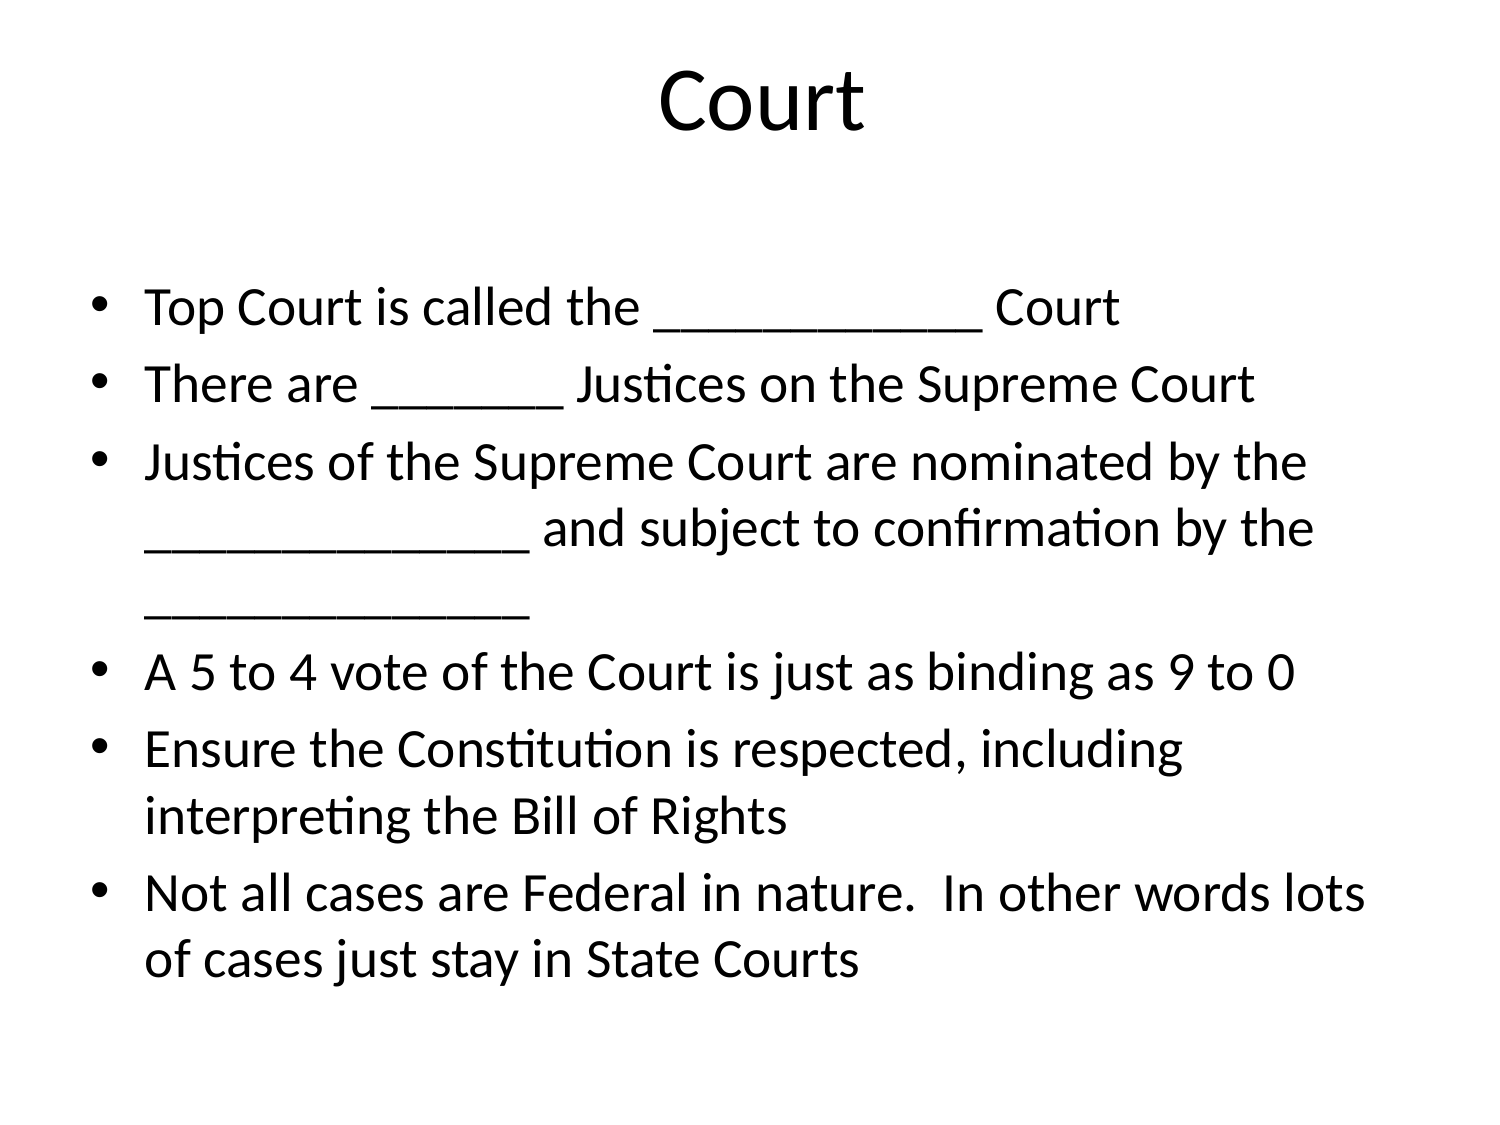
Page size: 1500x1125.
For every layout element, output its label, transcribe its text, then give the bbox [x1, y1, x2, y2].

list Top Court is called the ____________ Court There are _______ Justices on the Supreme Court Justices of the Supreme Court are nominated by the ______________ and subject to confirmation by the ______________ A 5 to 4 vote of the Court is just as binding as 9 to 0 Ensure the Constitution is respected, including interpreting the Bill of Rights Not all cases are Federal in nature. In other words lots of cases just stay in State Courts [75, 262, 1425, 1005]
title Court [87, 0, 1438, 188]
